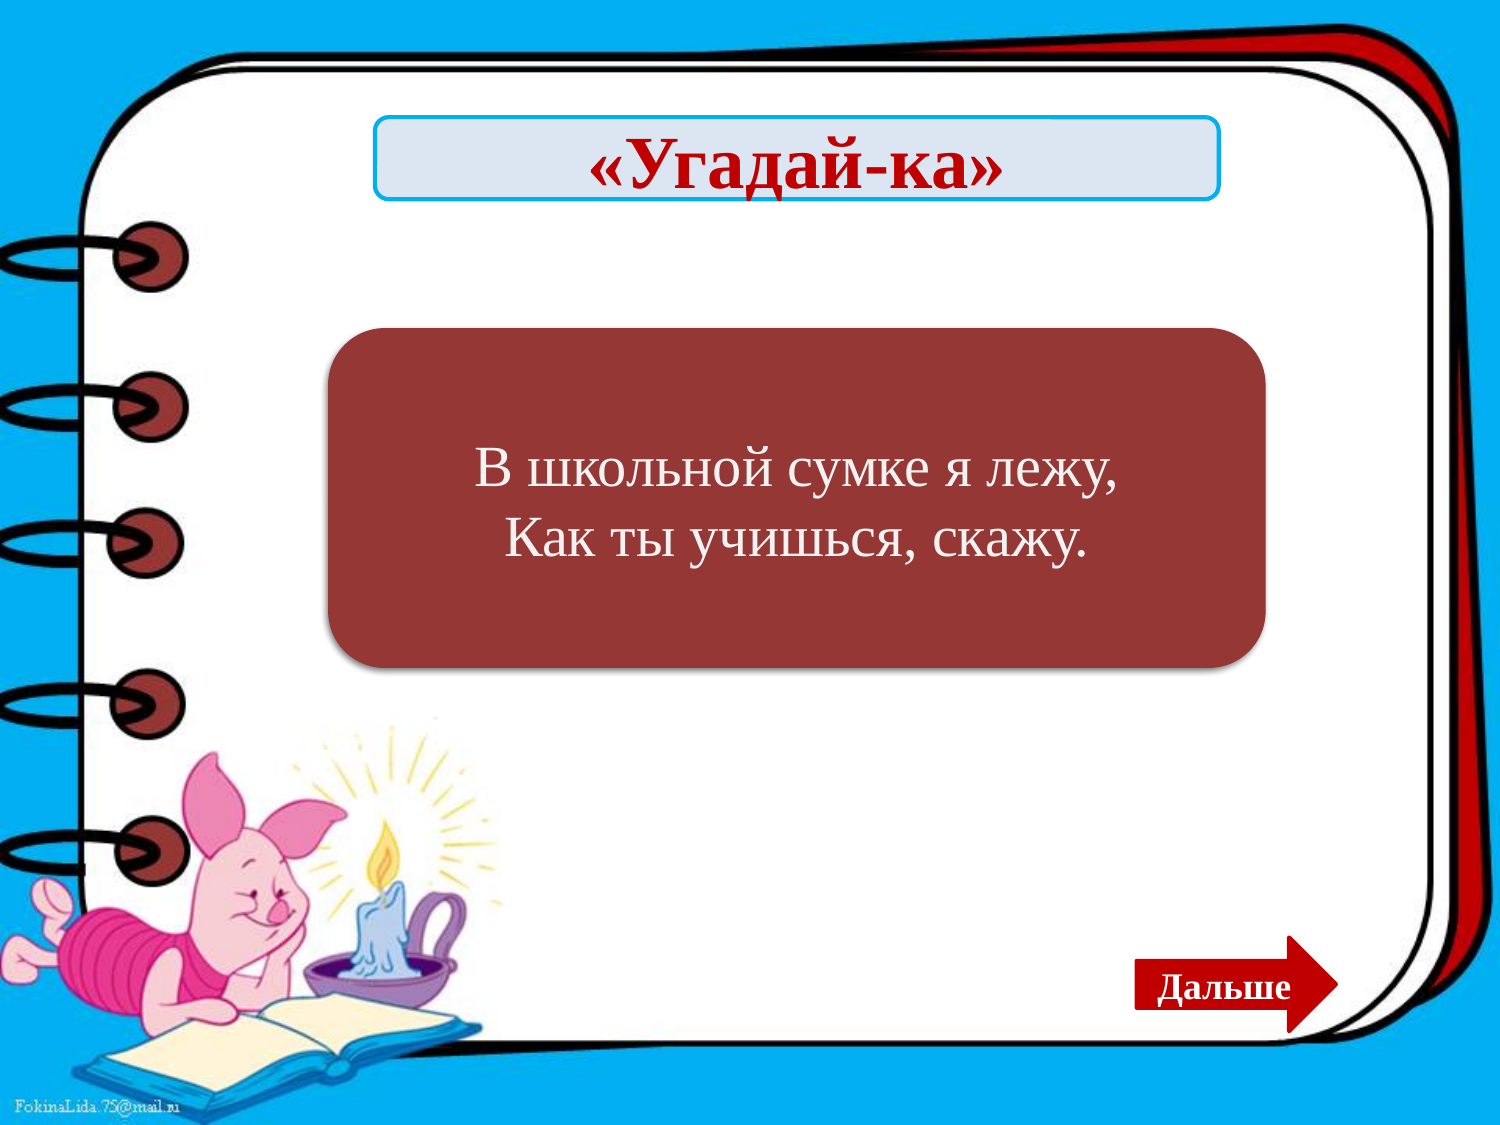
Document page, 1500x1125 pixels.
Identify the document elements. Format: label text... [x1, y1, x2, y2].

text_box [326, 326, 1268, 671]
text_box «Угадай-ка» [372, 115, 1221, 202]
text_box Дальше [1134, 935, 1338, 1034]
picture [0, 23, 1492, 1125]
